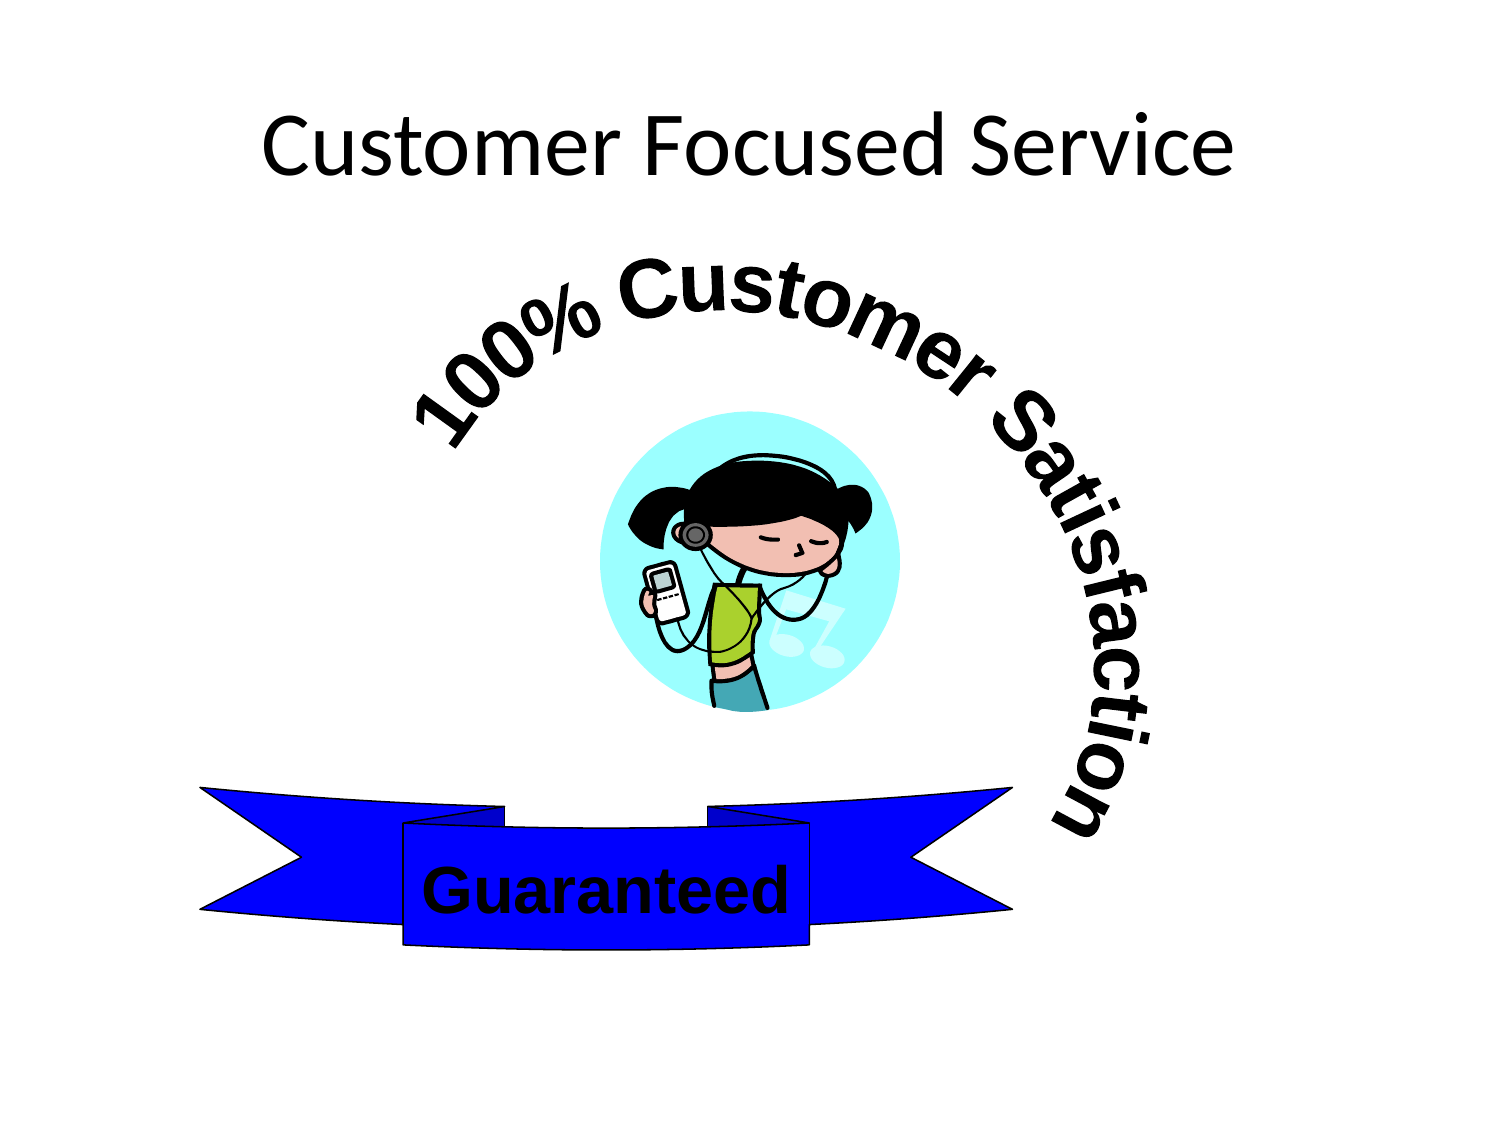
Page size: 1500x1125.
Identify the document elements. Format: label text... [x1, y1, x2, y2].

picture [599, 411, 901, 715]
title Customer Focused Service [75, 45, 1425, 233]
text_box Guaranteed [199, 787, 1013, 950]
